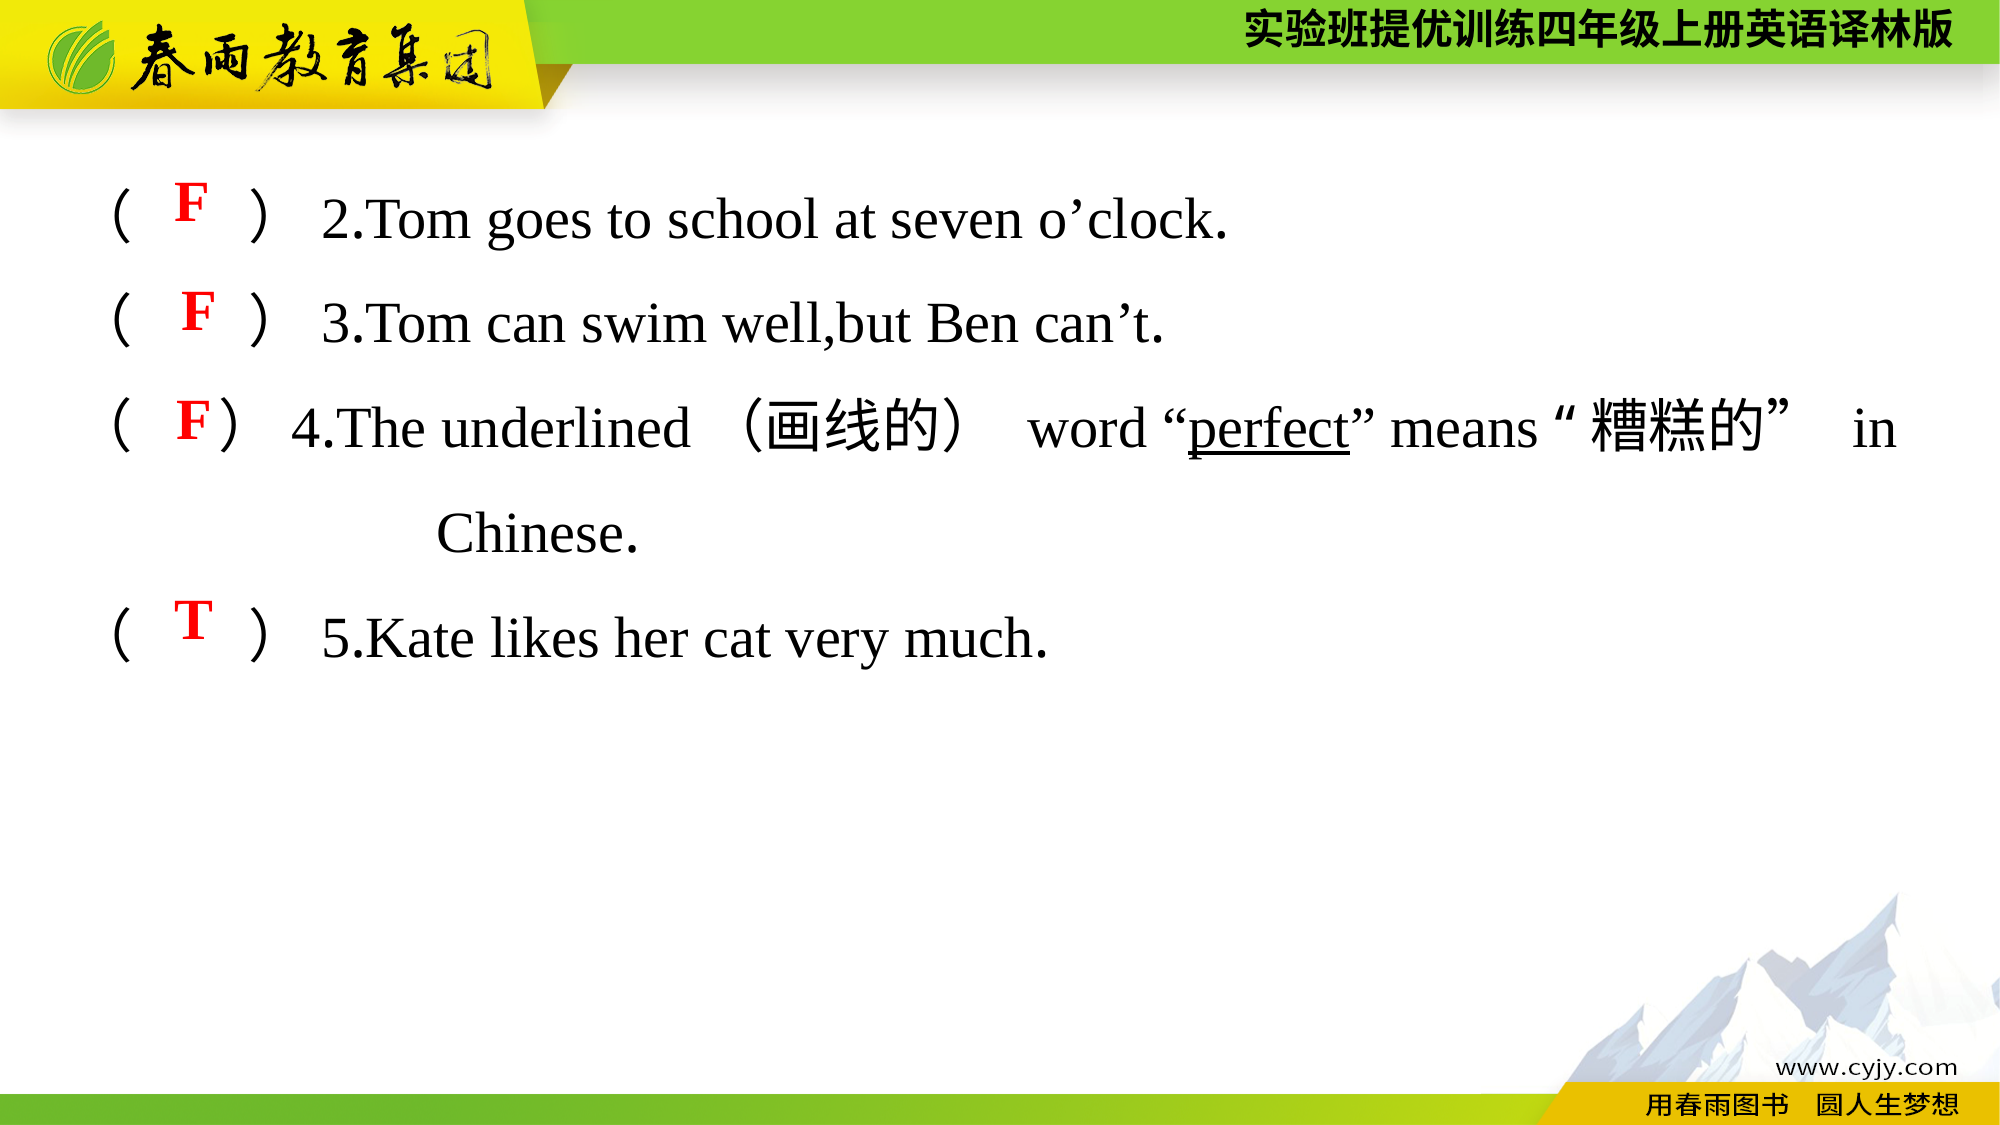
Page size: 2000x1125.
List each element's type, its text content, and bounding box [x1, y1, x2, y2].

text_box F [161, 373, 227, 459]
picture [0, 0, 2000, 1125]
list （ ）2.Tom goes to school at seven o’clock. （ ）3.Tom can swim well,but Ben can’t. （ ）4.The underlined（画线的） word “perfect” means “糟糕的” in Chinese. （ ）5.Kate likes her cat very much. [59, 137, 1944, 683]
text_box F [160, 155, 226, 241]
text_box F [166, 264, 232, 350]
text_box T [160, 573, 229, 659]
